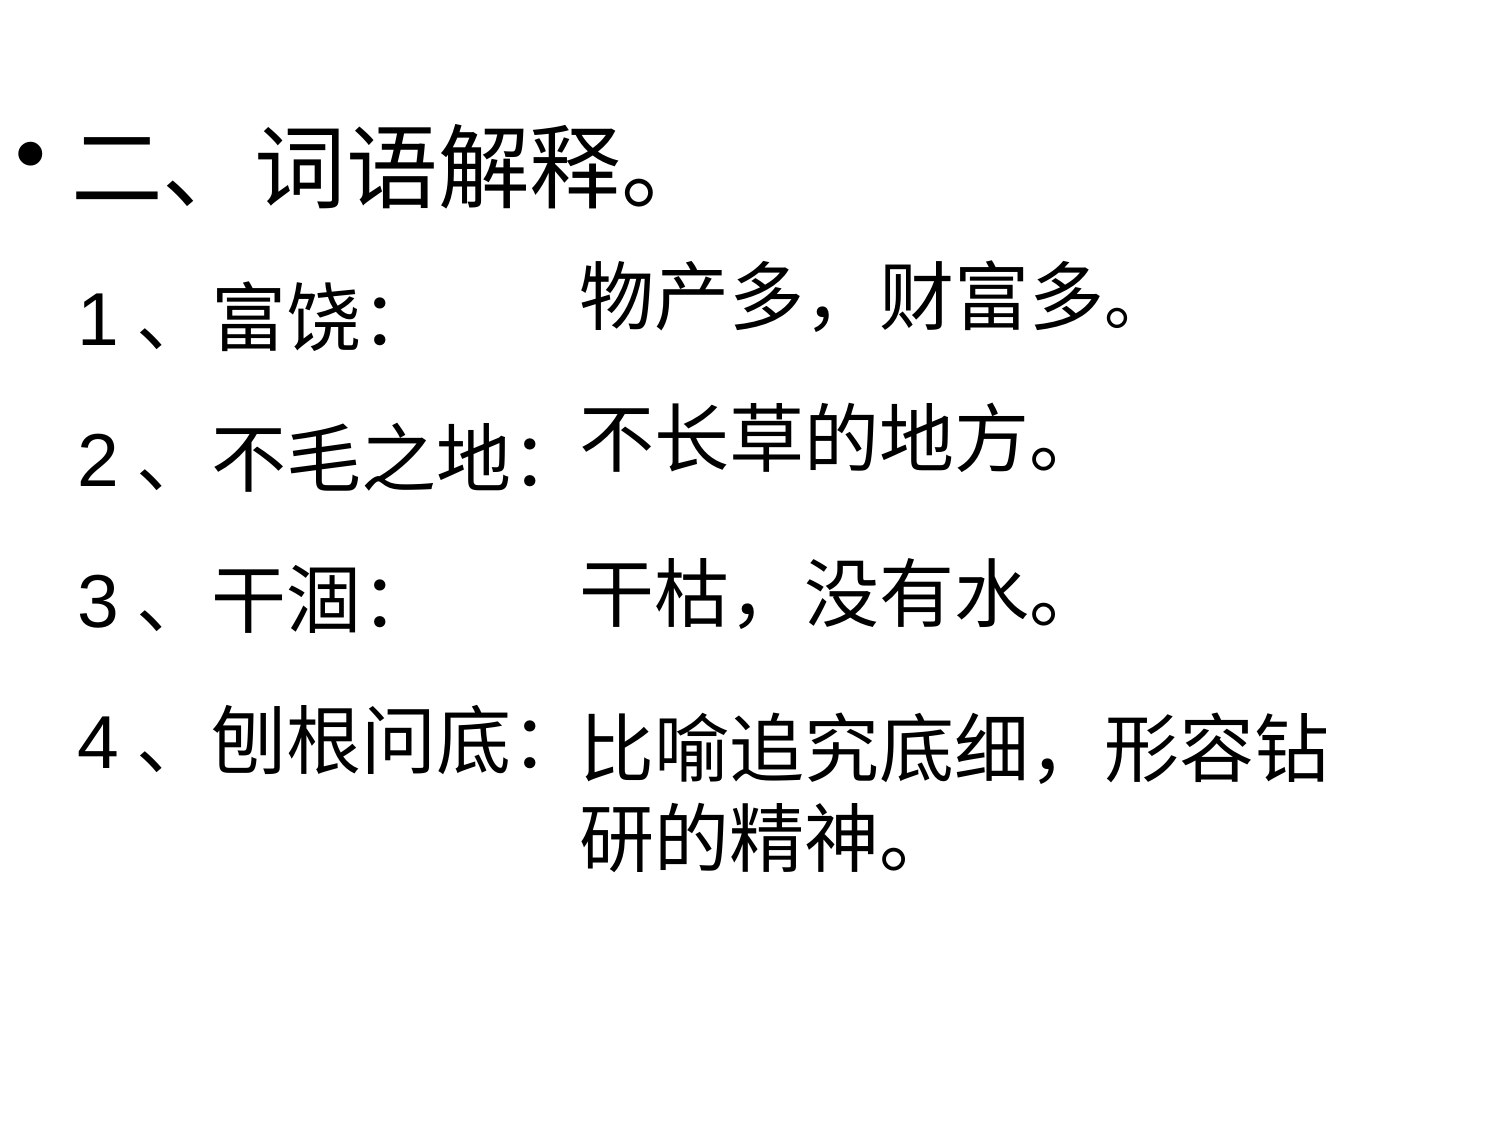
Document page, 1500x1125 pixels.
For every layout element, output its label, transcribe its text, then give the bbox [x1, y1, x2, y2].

list 二、词语解释。 1、富饶： 2、不毛之地： 3、干涸： 4、刨根问底： [0, 0, 1188, 1124]
text_box 物产多，财富多。 [565, 242, 1393, 348]
text_box 不长草的地方。 [565, 383, 1500, 489]
text_box 比喻追究底细，形容钻研的精神。 [565, 693, 1410, 889]
text_box 干枯，没有水。 [565, 538, 1073, 644]
